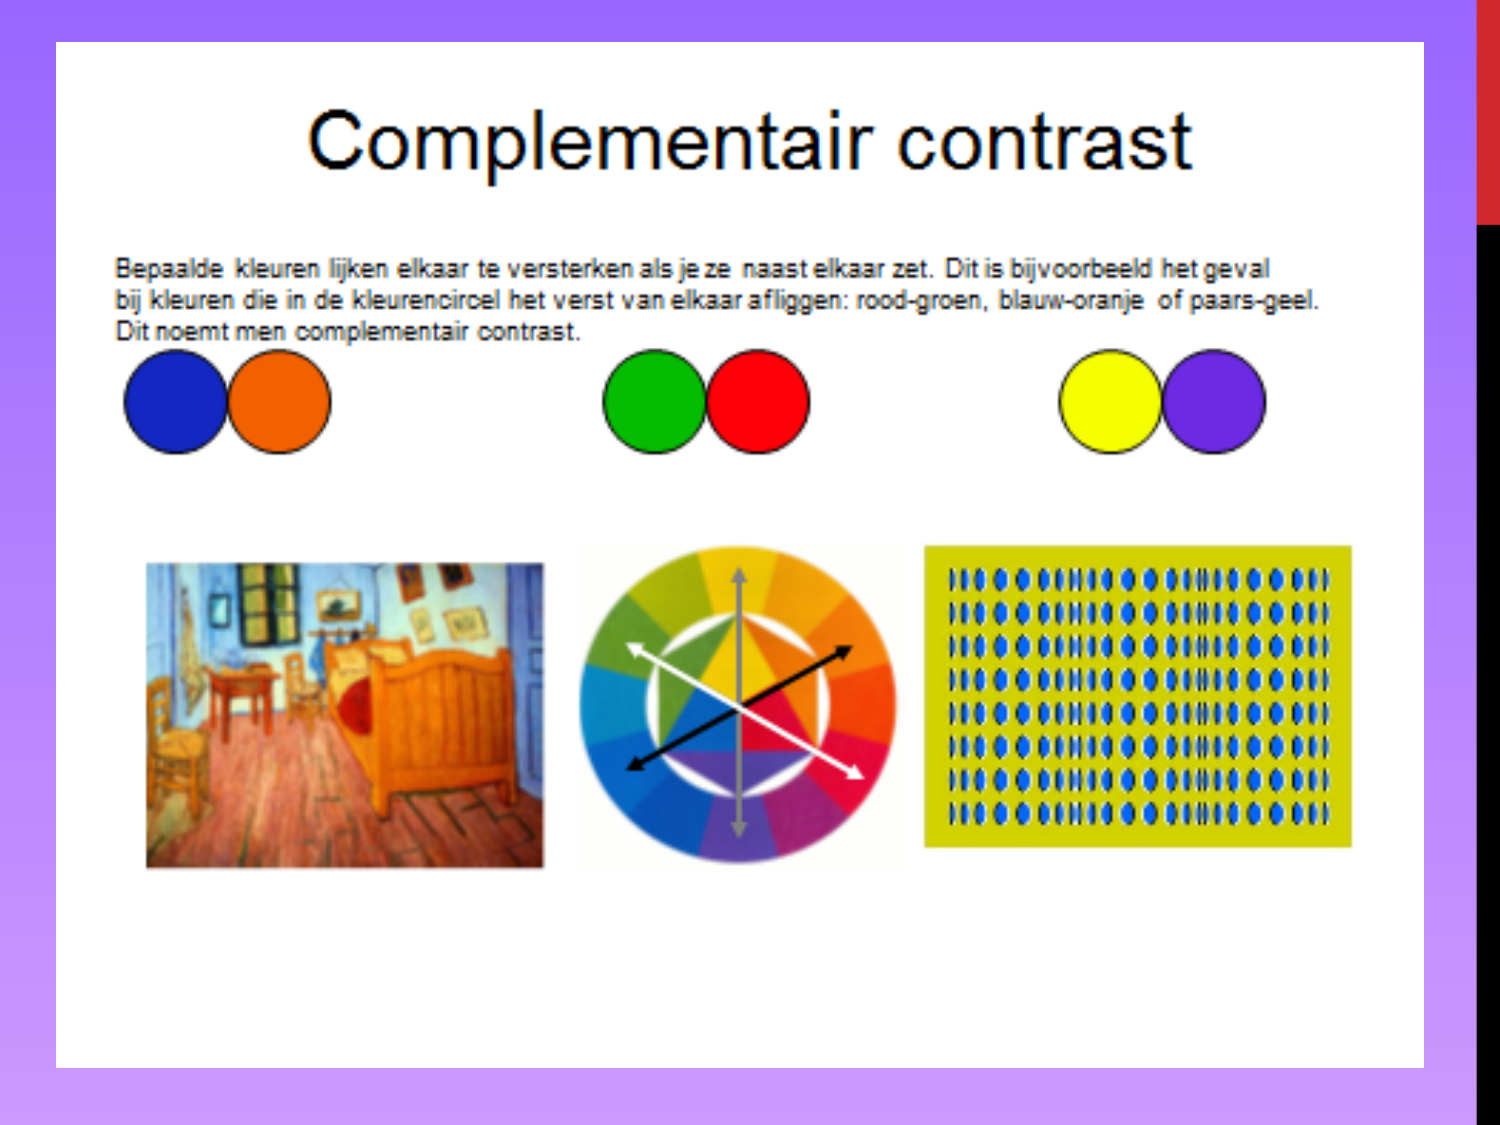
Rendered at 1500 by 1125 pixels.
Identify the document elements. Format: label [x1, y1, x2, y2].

picture [56, 42, 1424, 1068]
